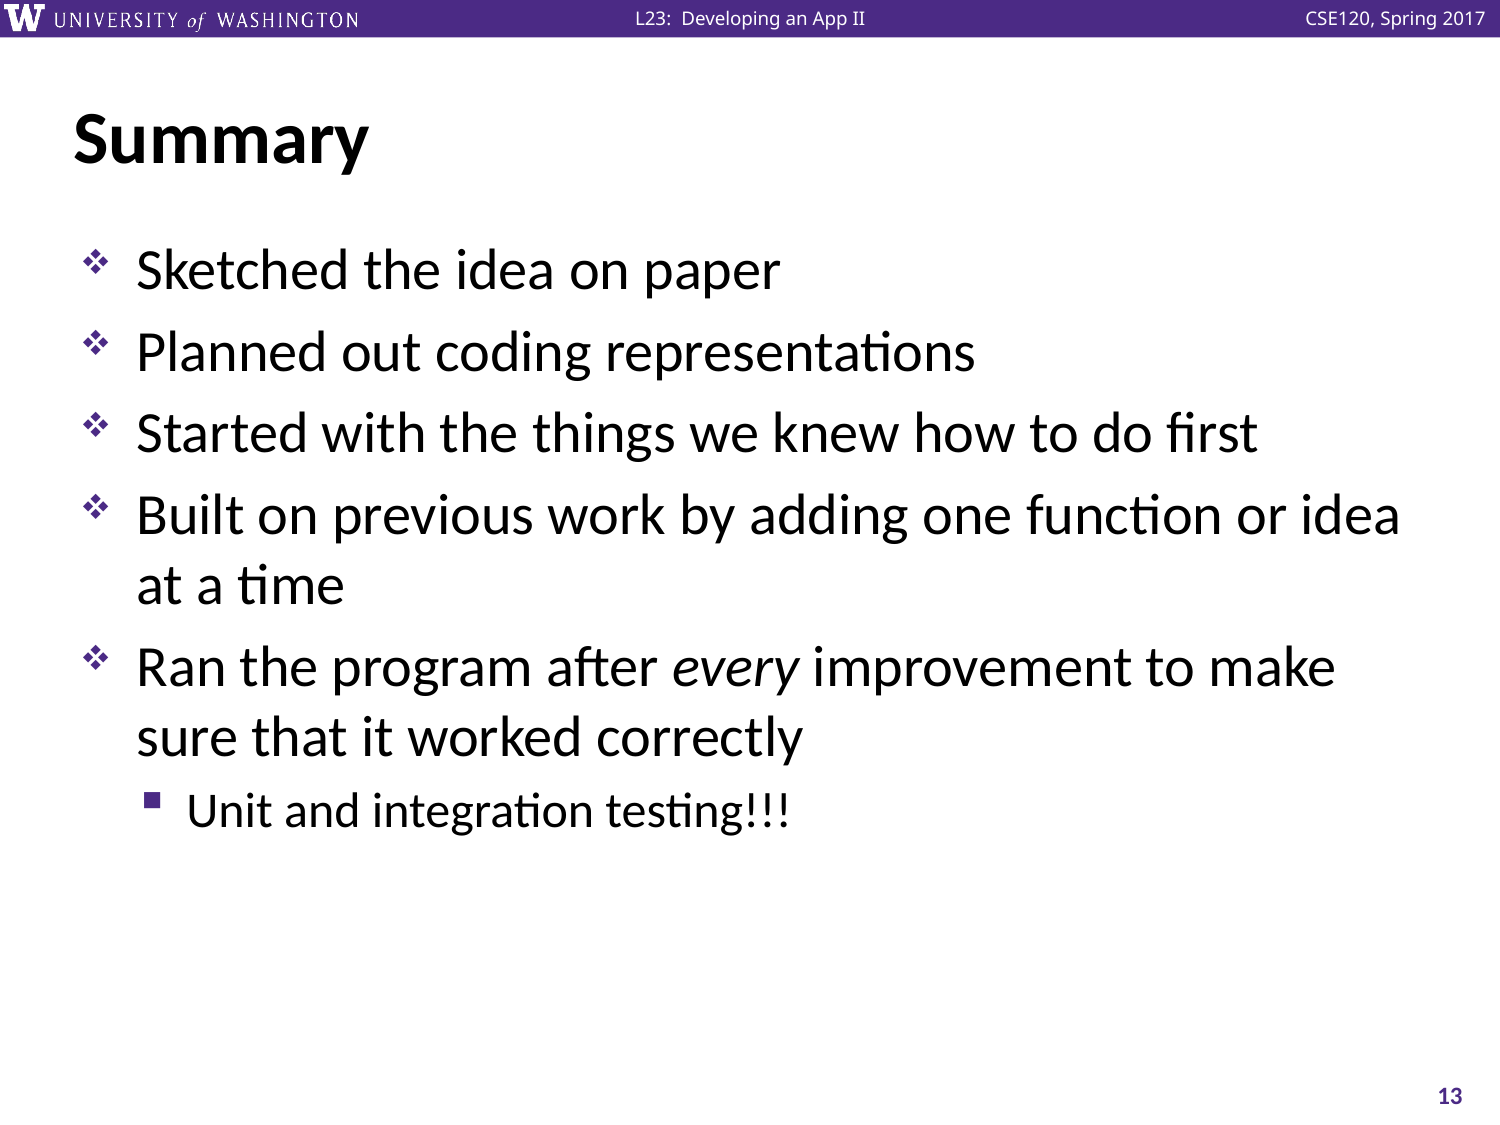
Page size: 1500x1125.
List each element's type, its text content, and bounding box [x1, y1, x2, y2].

picture [4, 4, 358, 32]
list Sketched the idea on paper Planned out coding representations Started with the things we knew how to do first Built on previous work by adding one function or idea at a time Ran the program after every improvement to make sure that it worked correctly Unit and integration testing!!! [64, 223, 1438, 1040]
title Summary [58, 71, 1438, 197]
slide_number 13 [1400, 1065, 1500, 1125]
